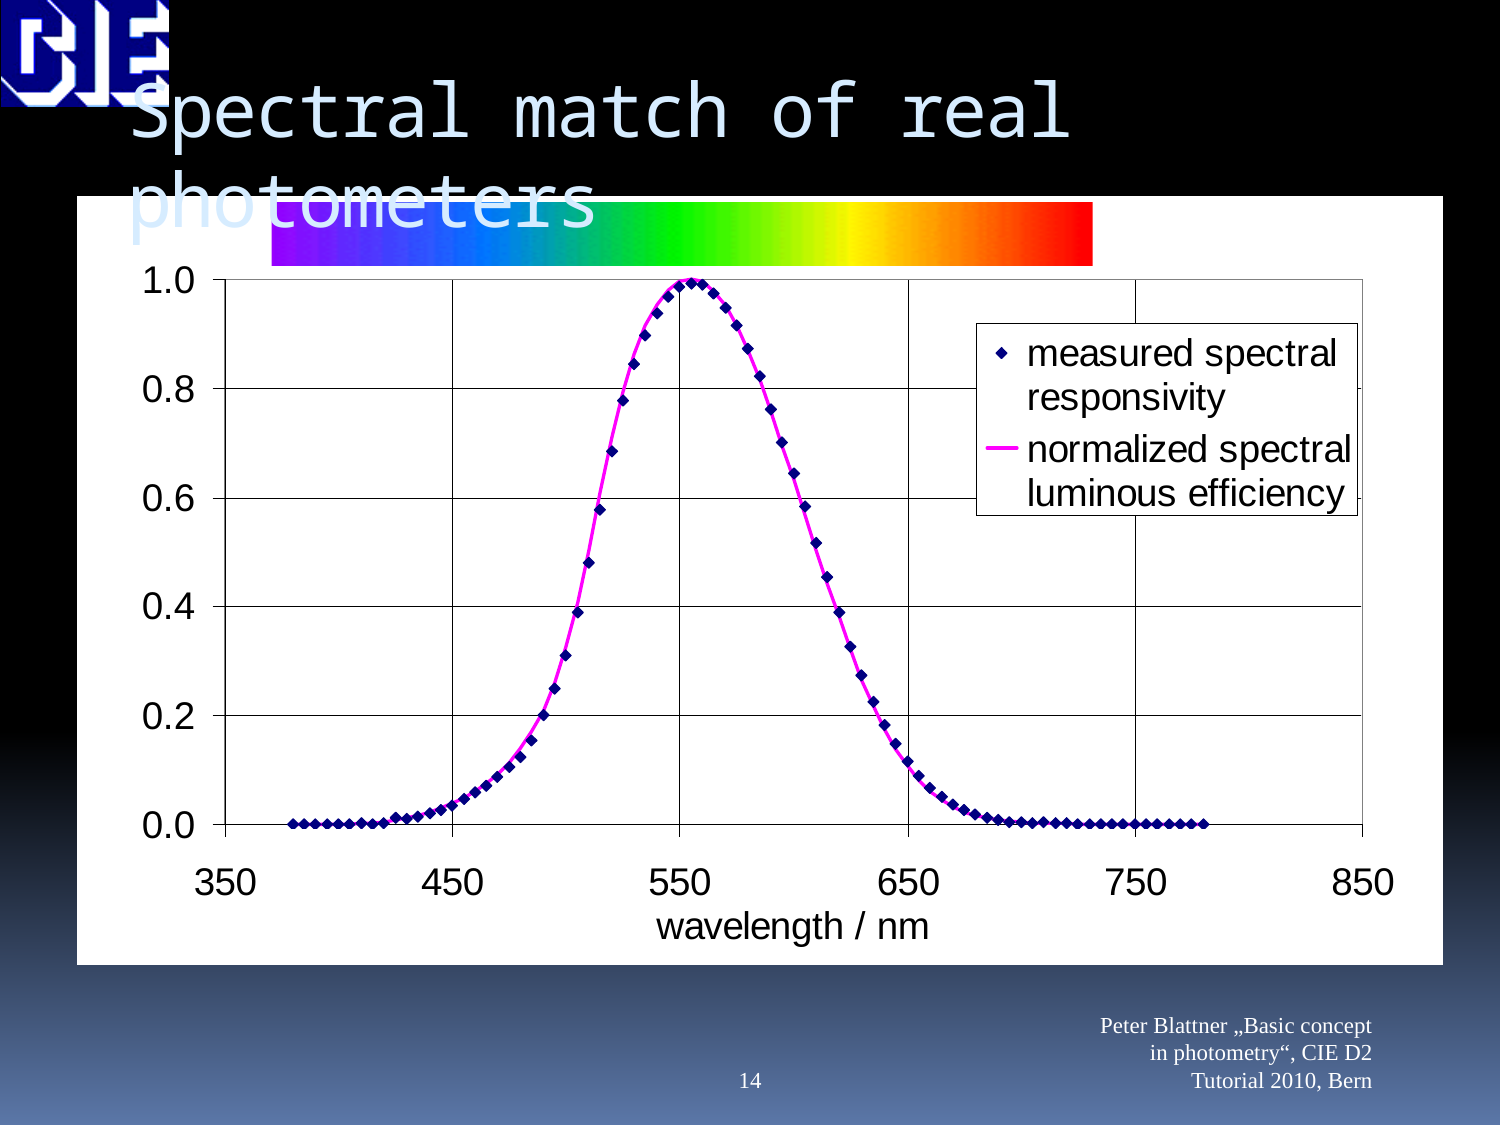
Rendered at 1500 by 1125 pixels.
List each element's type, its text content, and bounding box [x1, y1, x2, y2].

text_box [76, 195, 1444, 966]
footer Peter Blattner „Basic concept in photometry“, CIE D2 Tutorial 2010, Bern [1074, 1025, 1388, 1100]
slide_number 14 [512, 1025, 988, 1100]
title Spectral match of real photometers [112, 54, 1471, 243]
